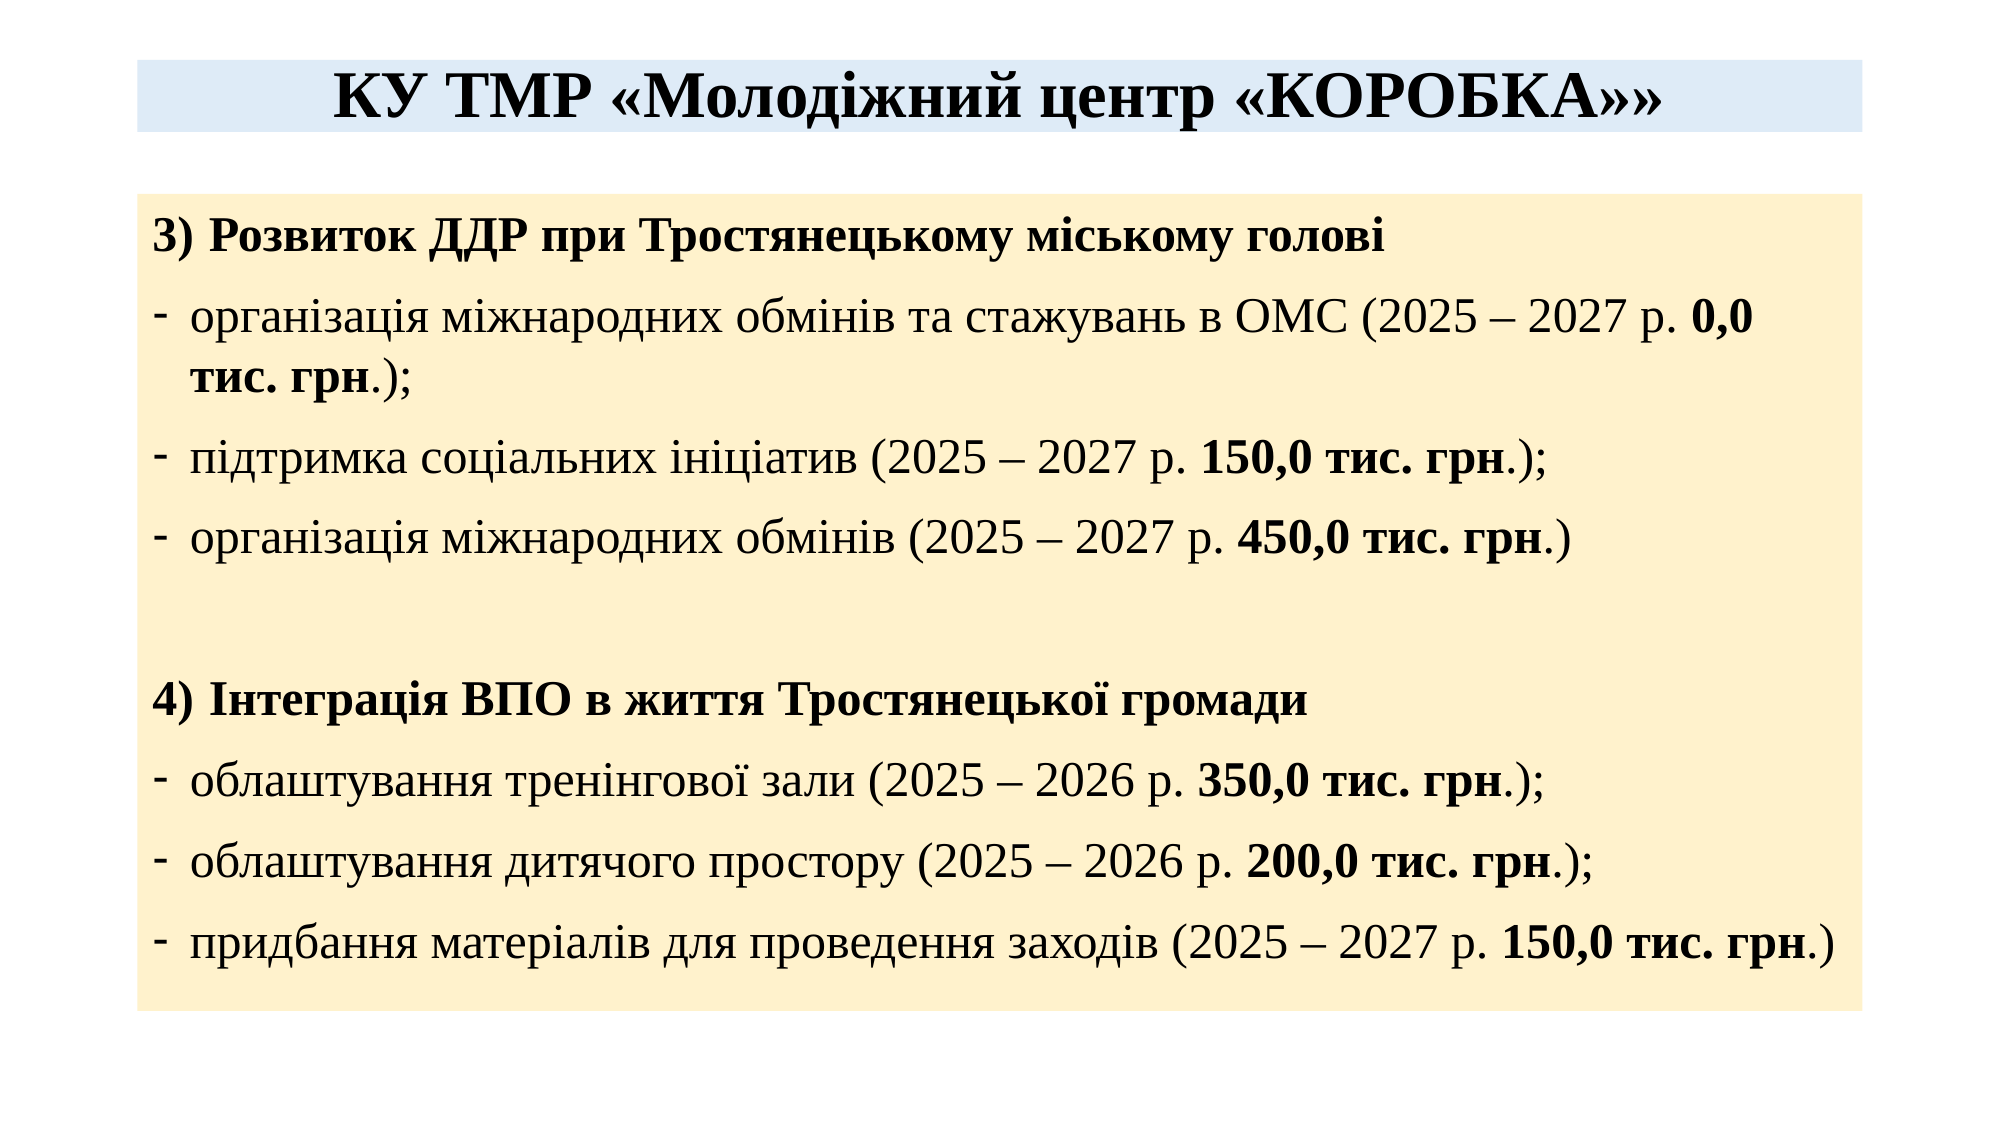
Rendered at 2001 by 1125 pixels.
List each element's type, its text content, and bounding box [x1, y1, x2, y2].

title КУ ТМР «Молодіжний центр «КОРОБКА»» [137, 59, 1863, 132]
list Розвиток ДДР при Тростянецькому міському голові організація міжнародних обмінів та стажувань в ОМС (2025 – 2027 р. 0,0 тис. грн.); підтримка соціальних ініціатив (2025 – 2027 р. 150,0 тис. грн.); організація міжнародних обмінів (2025 – 2027 р. 450,0 тис. грн.) Інтеграція ВПО в життя Тростянецької громади облаштування тренінгової зали (2025 – 2026 р. 350,0 тис. грн.); облаштування дитячого простору (2025 – 2026 р. 200,0 тис. грн.); придбання матеріалів для проведення заходів (2025 – 2027 р. 150,0 тис. грн.) [137, 193, 1863, 1011]
